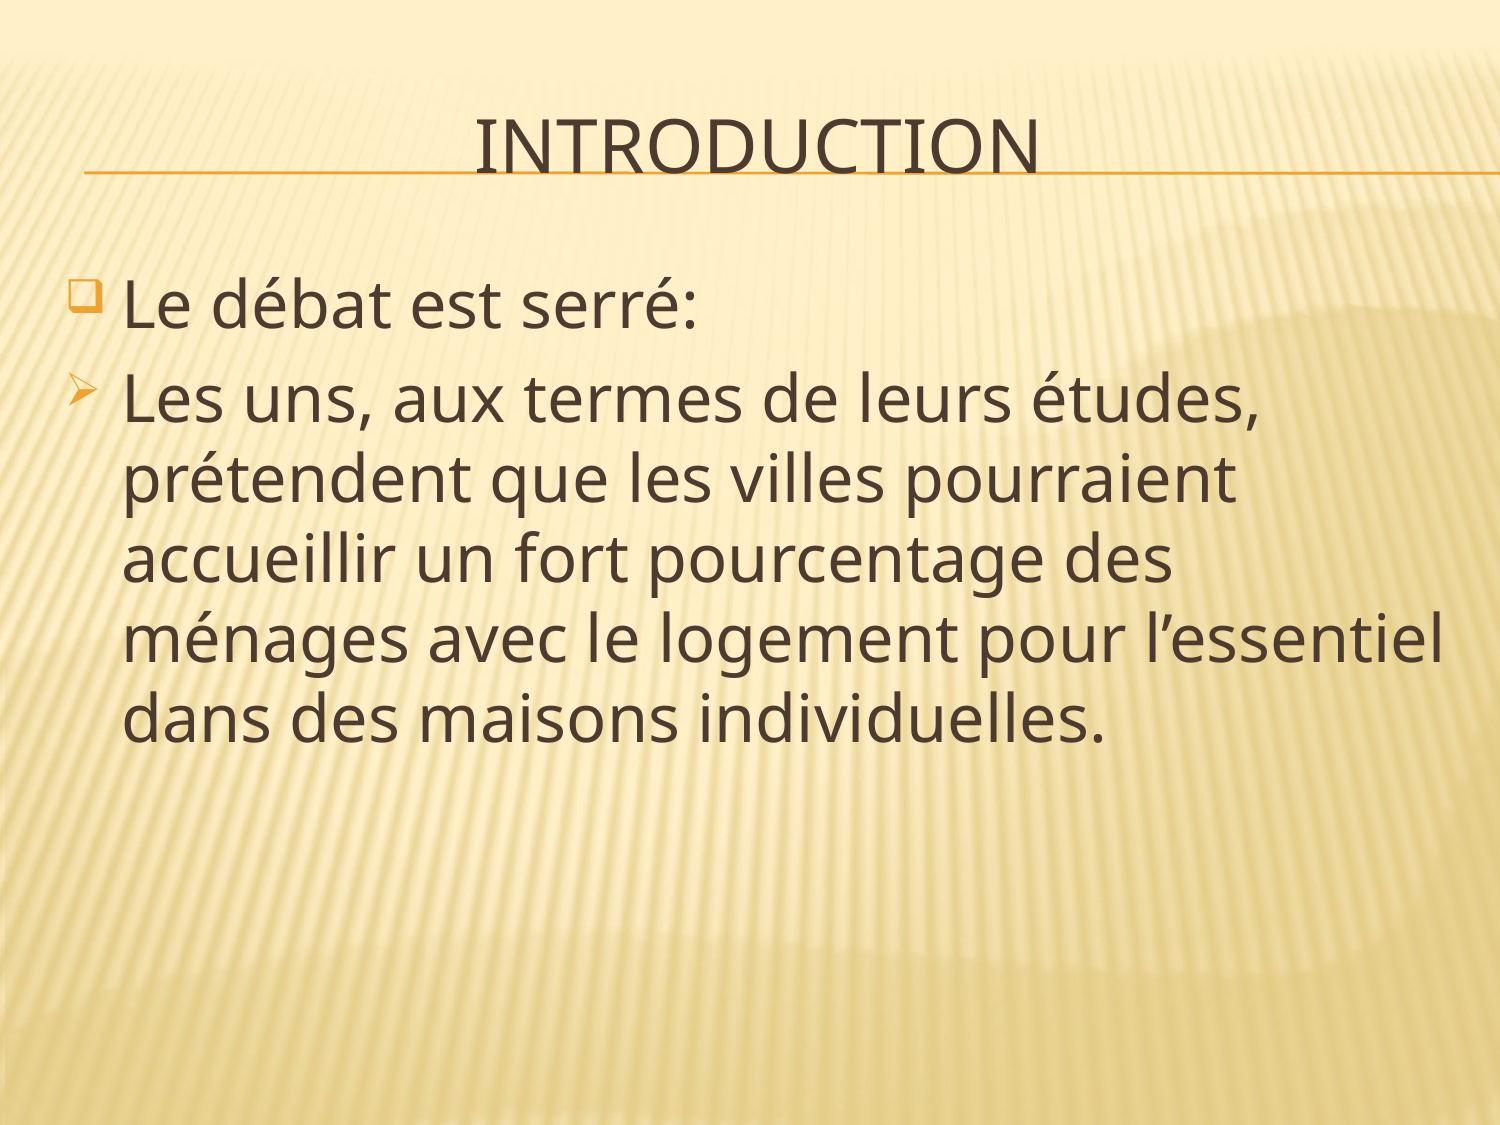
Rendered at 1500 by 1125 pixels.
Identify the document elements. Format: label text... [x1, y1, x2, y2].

title INTRODUCTION [50, 75, 1475, 213]
list Le débat est serré: Les uns, aux termes de leurs études, prétendent que les villes pourraient accueillir un fort pourcentage des ménages avec le logement pour l’essentiel dans des maisons individuelles. [50, 254, 1475, 998]
